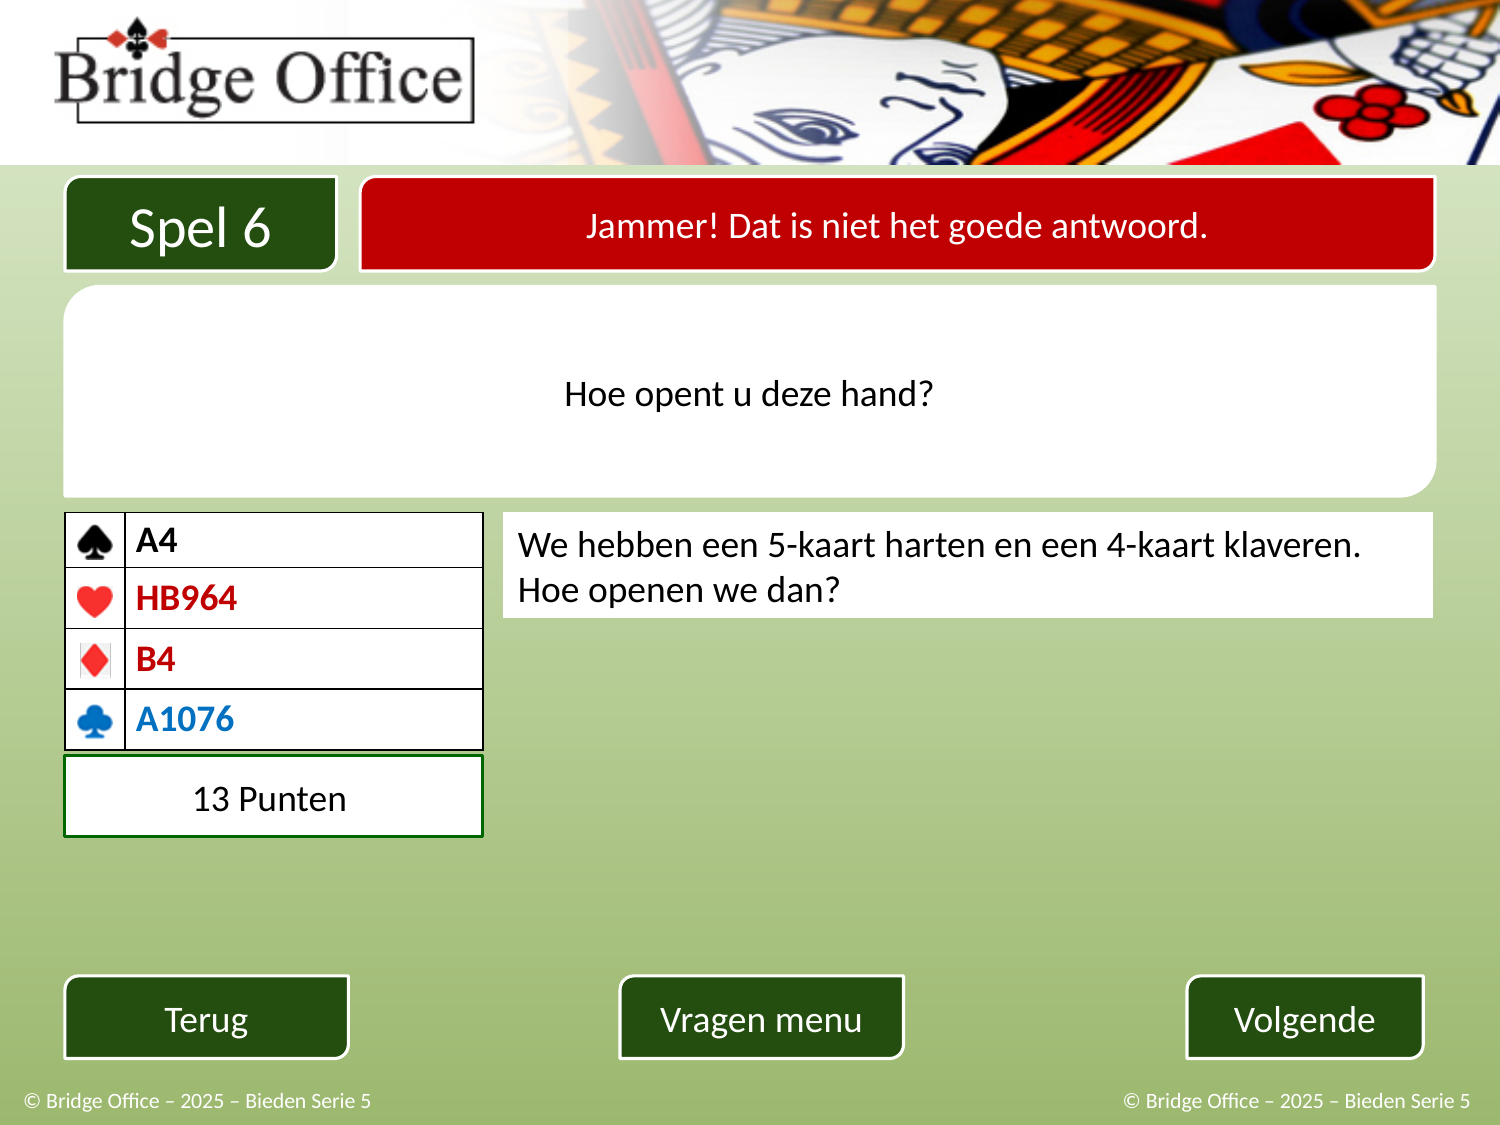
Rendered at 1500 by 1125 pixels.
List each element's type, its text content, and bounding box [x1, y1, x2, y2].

table_cell [66, 629, 124, 688]
picture [77, 643, 113, 679]
table_cell A1076 [126, 690, 482, 749]
text_box Spel 6 [63, 179, 339, 273]
table_cell [66, 690, 124, 749]
text_box We hebben een 5-kaart harten en een 4-kaart klaveren. Hoe openen we dan? [503, 512, 1433, 618]
picture [77, 585, 113, 618]
table_cell B4 [126, 629, 482, 688]
text_box 13 Punten [63, 754, 484, 838]
table_header A4 [126, 513, 482, 567]
table_header [66, 513, 124, 567]
text_box Hoe opent u deze hand? [63, 284, 1437, 498]
table_cell [66, 568, 124, 628]
text_box Terug [63, 974, 350, 1061]
text_box Vragen menu [618, 974, 906, 1061]
table_cell HB964 [126, 568, 482, 628]
text_box Volgende [1185, 974, 1425, 1061]
text_box Jammer! Dat is niet het goede antwoord. [358, 179, 1437, 273]
picture [0, 0, 1500, 166]
text_box © Bridge Office – 2025 – Bieden Serie 5 [1107, 1079, 1500, 1121]
picture [77, 524, 113, 561]
picture [77, 703, 113, 740]
text_box © Bridge Office – 2025 – Bieden Serie 5 [8, 1079, 393, 1121]
